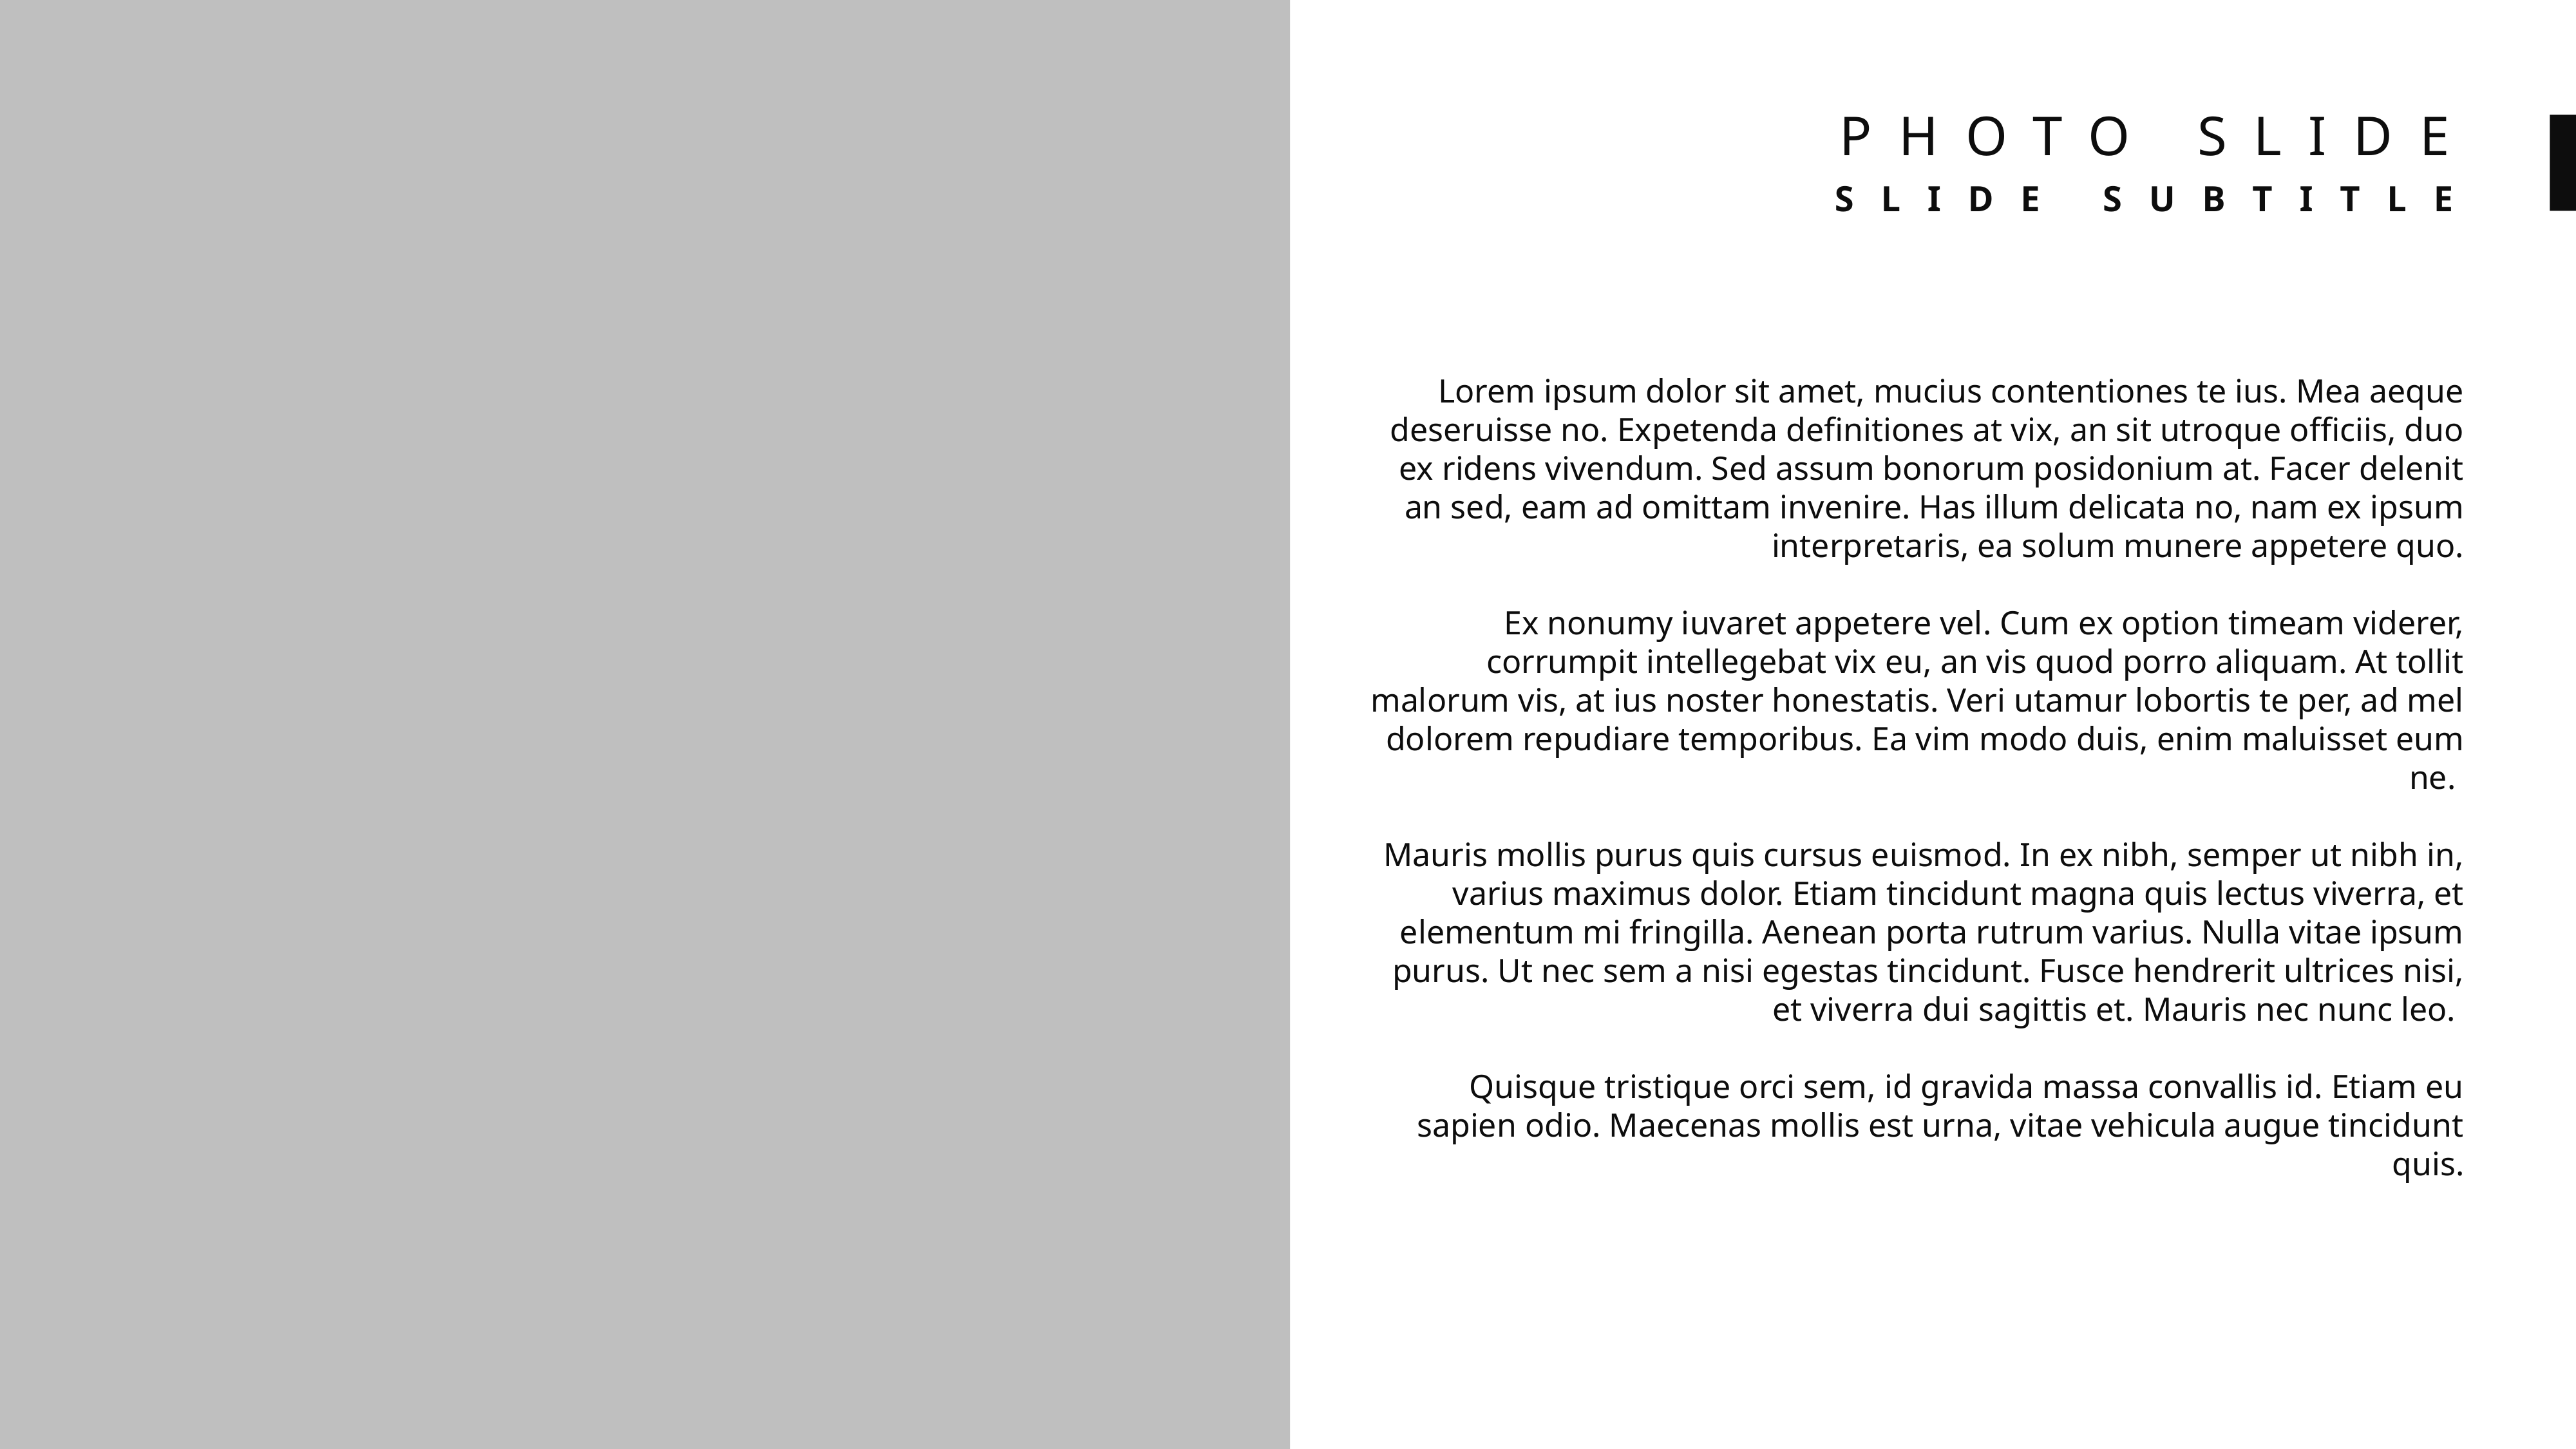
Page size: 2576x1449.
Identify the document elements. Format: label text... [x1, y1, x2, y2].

text_box SLIDE SUBTITLE [1824, 171, 2463, 223]
text_box Lorem ipsum dolor sit amet, mucius contentiones te ius. Mea aeque deseruisse no. Expetenda definitiones at vix, an sit utroque officiis, duo ex ridens vivendum. Sed assum bonorum posidonium at. Facer delenit an sed, eam ad omittam invenire. Has illum delicata no, nam ex ipsum interpretaris, ea solum munere appetere quo. Ex nonumy iuvaret appetere vel. Cum ex option timeam viderer, corrumpit intellegebat vix eu, an vis quod porro aliquam. At tollit malorum vis, at ius noster honestatis. Veri utamur lobortis te per, ad mel dolorem repudiare temporibus. Ea vim modo duis, enim maluisset eum ne. Mauris mollis purus quis cursus euismod. In ex nibh, semper ut nibh in, varius maximus dolor. Etiam tincidunt magna quis lectus viverra, et elementum mi fringilla. Aenean porta rutrum varius. Nulla vitae ipsum purus. Ut nec sem a nisi egestas tincidunt. Fusce hendrerit ultrices nisi, et viverra dui sagittis et. Mauris nec nunc leo. Quisque tristique orci sem, id gravida massa convallis id. Etiam eu sapien odio. Maecenas mollis est urna, vitae vehicula augue tincidunt quis. [1359, 366, 2474, 1188]
text_box [2549, 114, 2576, 211]
text_box [0, 0, 1291, 1449]
text_box PHOTO SLIDE [1830, 97, 2459, 171]
